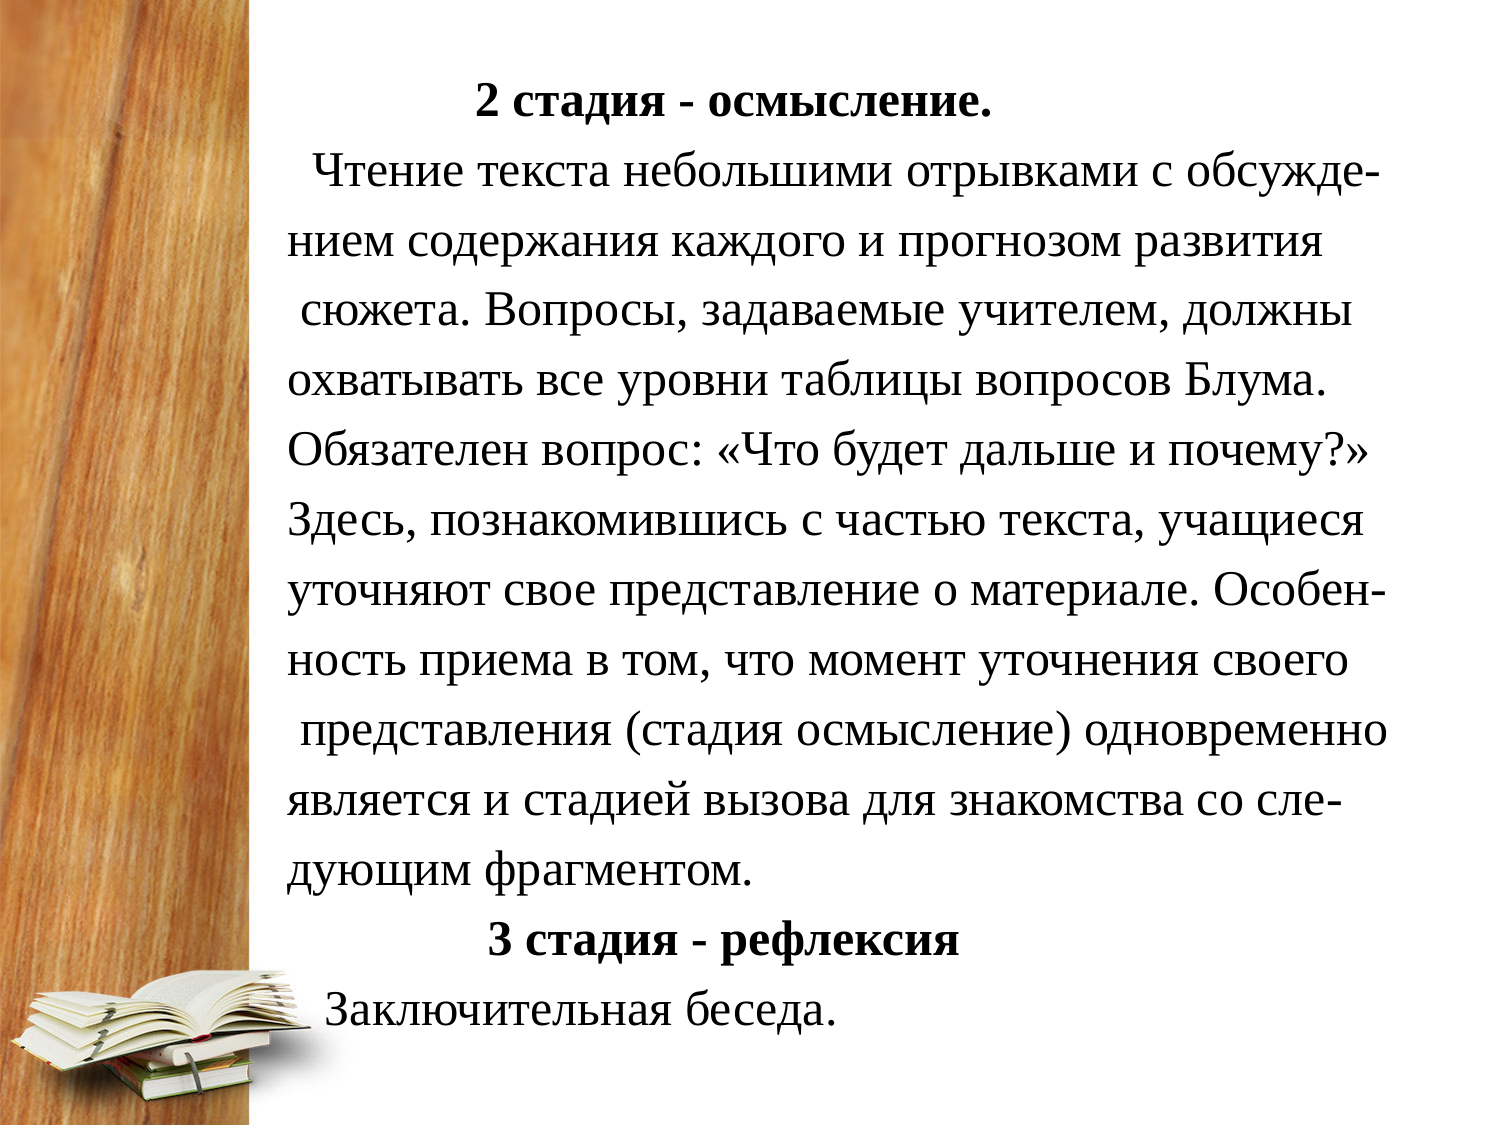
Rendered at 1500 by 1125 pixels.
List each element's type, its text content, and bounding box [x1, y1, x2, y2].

list 2 стадия - осмысление. Чтение текста небольшими отрывками с обсужде- нием содержания каждого и прогнозом развития сюжета. Вопросы, задаваемые учителем, должны охватывать все уровни таблицы вопросов Блума. Обязателен вопрос: «Что будет дальше и почему?» Здесь, познакомившись с частью текста, учащиеся уточняют свое представление о материале. Особен- ность приема в том, что момент уточнения своего представления (стадия осмысление) одновременно является и стадией вызова для знакомства со сле- дующим фрагментом. 3 стадия - рефлексия Заключительная беседа. [222, 58, 1427, 1041]
picture [0, 0, 1500, 1125]
